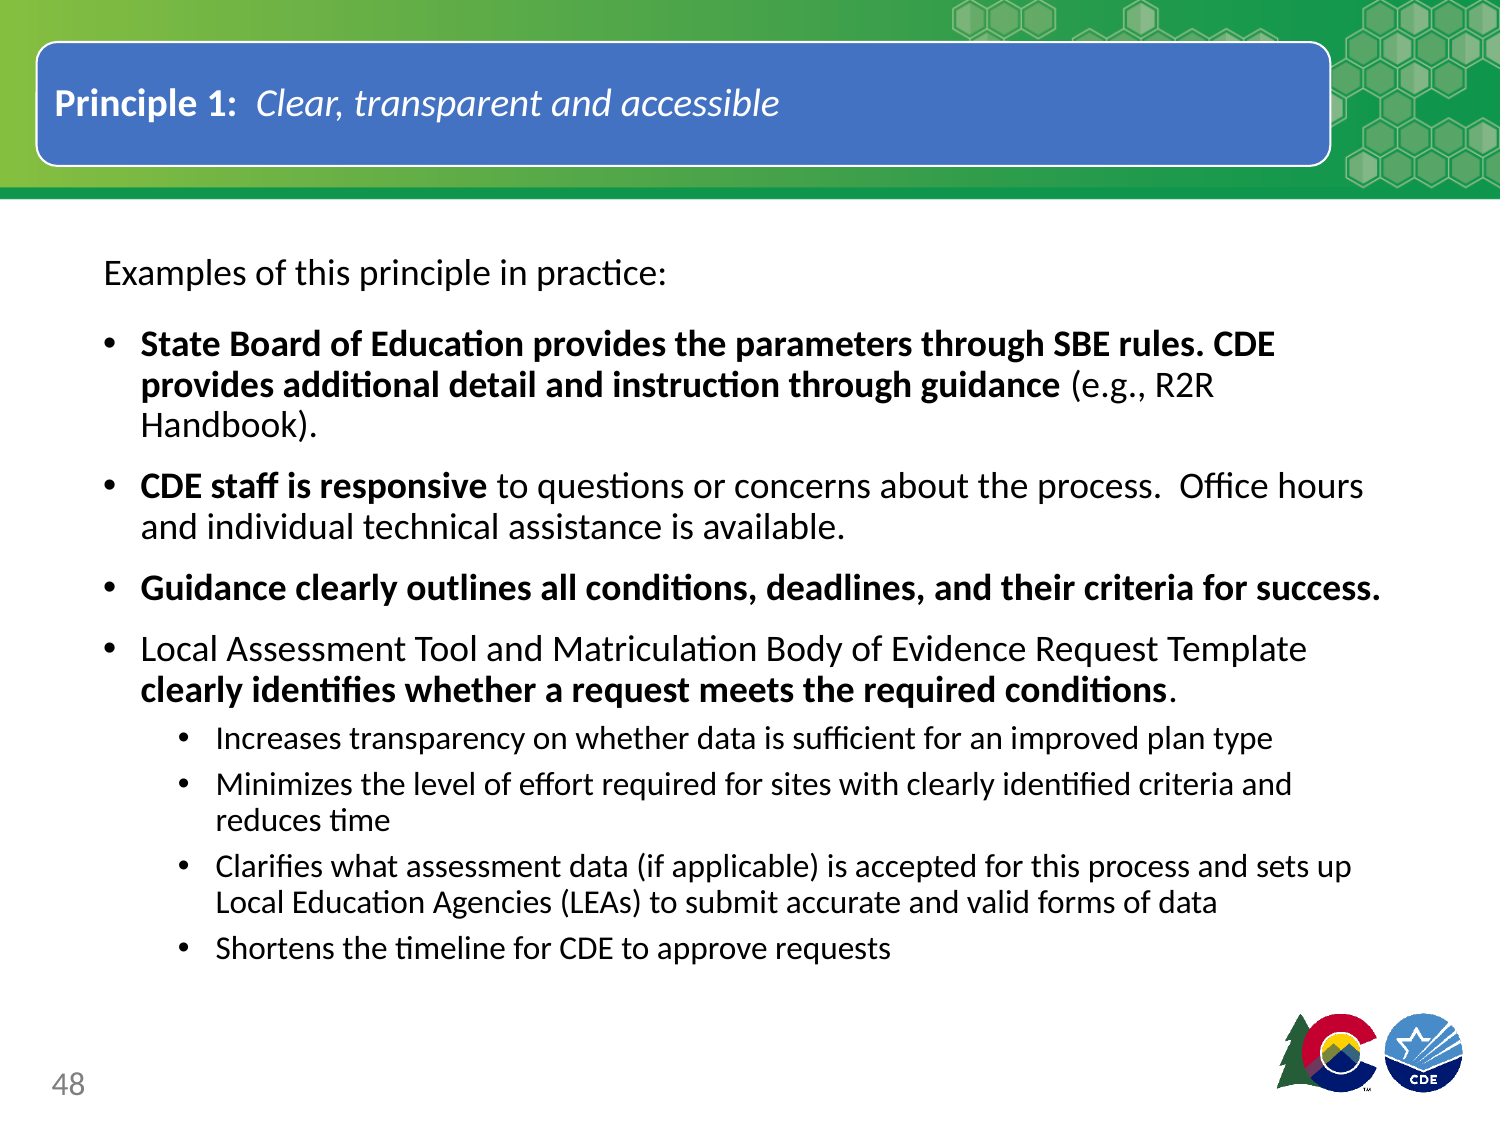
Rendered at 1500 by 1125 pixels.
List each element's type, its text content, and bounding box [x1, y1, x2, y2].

list State Board of Education provides the parameters through SBE rules. CDE provides additional detail and instruction through guidance (e.g., R2R Handbook). CDE staff is responsive to questions or concerns about the process. Office hours and individual technical assistance is available. Guidance clearly outlines all conditions, deadlines, and their criteria for success. Local Assessment Tool and Matriculation Body of Evidence Request Template clearly identifies whether a request meets the required conditions. Increases transparency on whether data is sufficient for an improved plan type Minimizes the level of effort required for sites with clearly identified criteria and reduces time Clarifies what assessment data (if applicable) is accepted for this process and sets up Local Education Agencies (LEAs) to submit accurate and valid forms of data Shortens the timeline for CDE to approve requests [103, 324, 1397, 1049]
picture [0, 0, 1500, 200]
picture [1275, 1012, 1463, 1093]
slide_number 48 [36, 1054, 375, 1115]
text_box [36, 41, 1331, 167]
text_box Examples of this principle in practice: [88, 239, 1397, 300]
